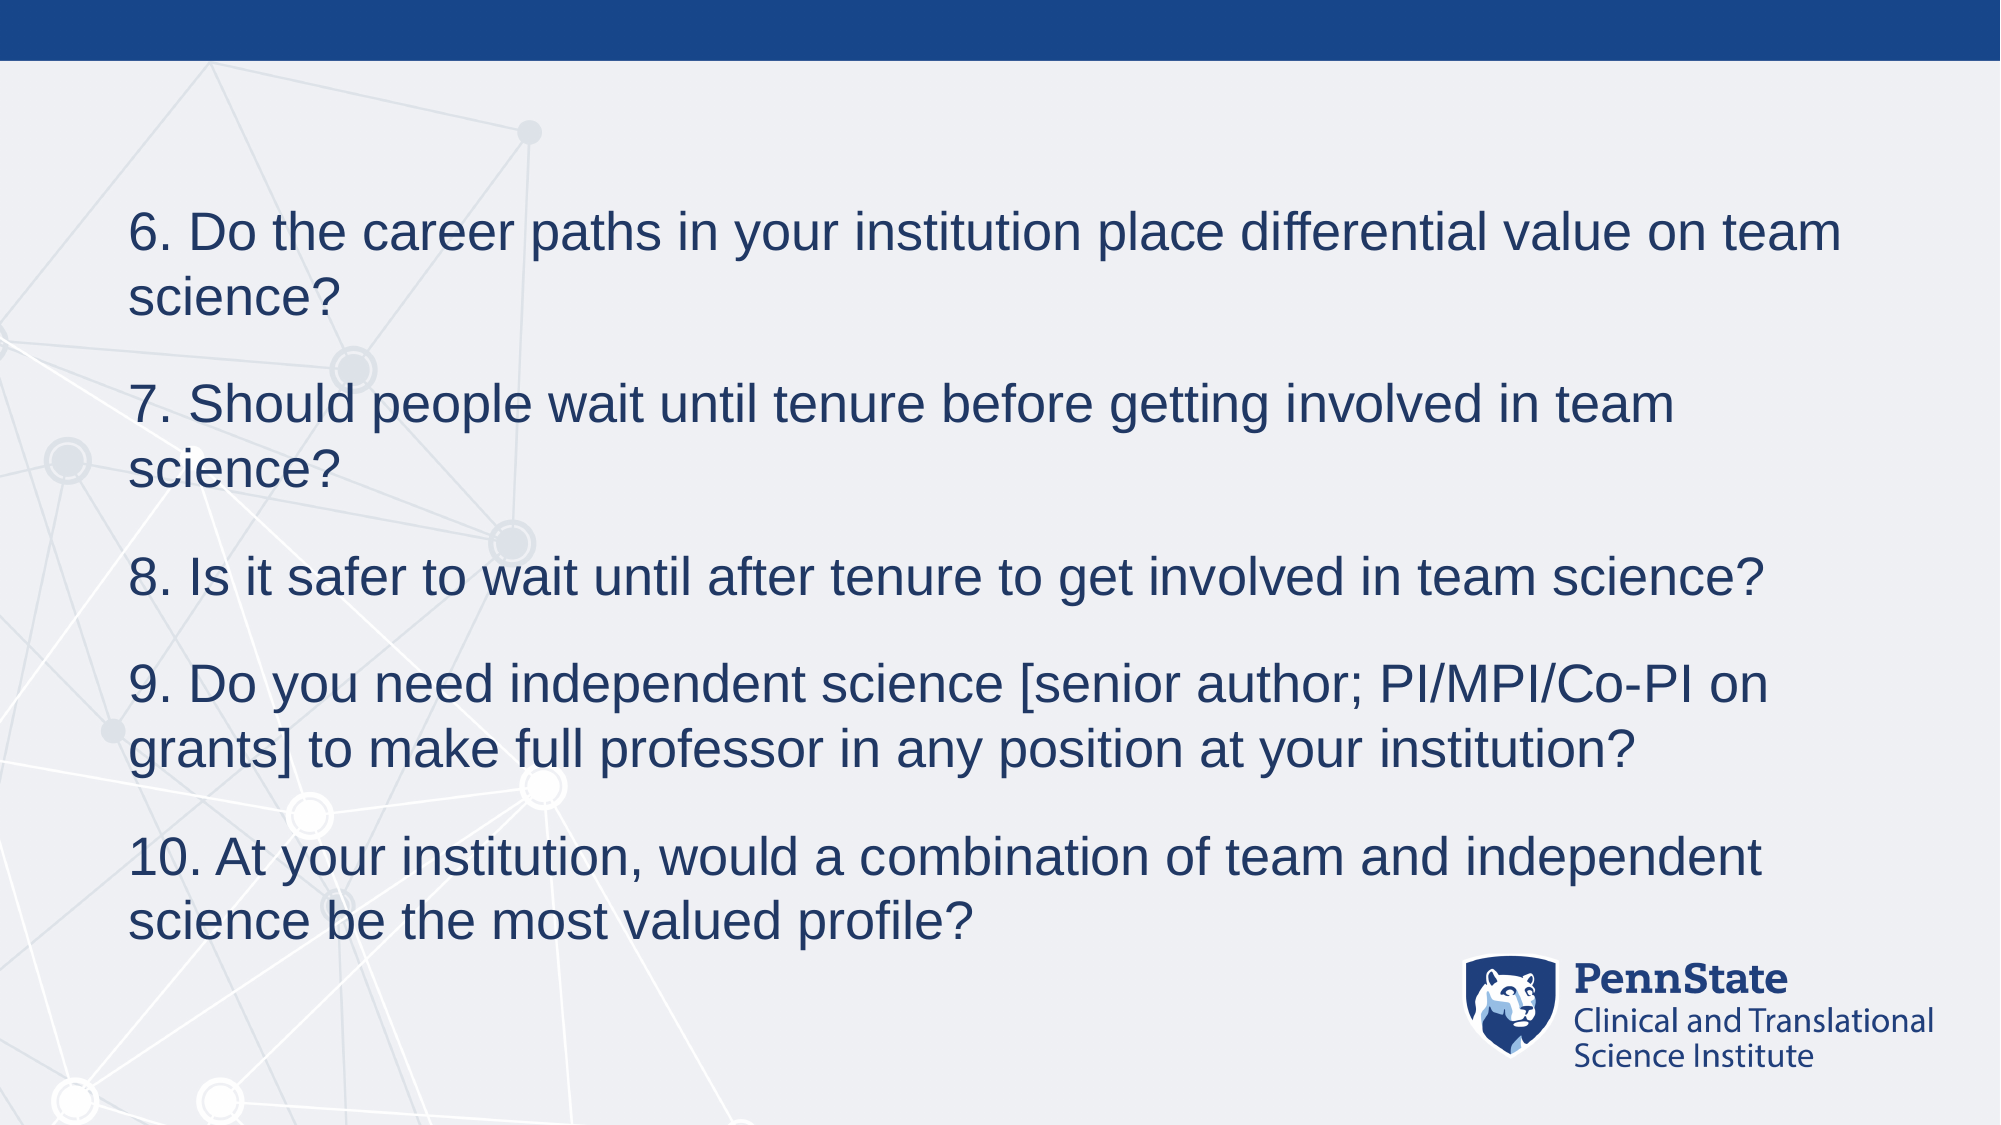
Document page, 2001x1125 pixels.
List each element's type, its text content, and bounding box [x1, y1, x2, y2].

picture [0, 0, 2000, 1125]
list 6. Do the career paths in your institution place differential value on team science? 7. Should people wait until tenure before getting involved in team science? 8. Is it safer to wait until after tenure to get involved in team science? 9. Do you need independent science [senior author; PI/MPI/Co-PI on grants] to make full professor in any position at your institution? 10. At your institution, would a combination of team and independent science be the most valued profile? [113, 188, 1947, 960]
